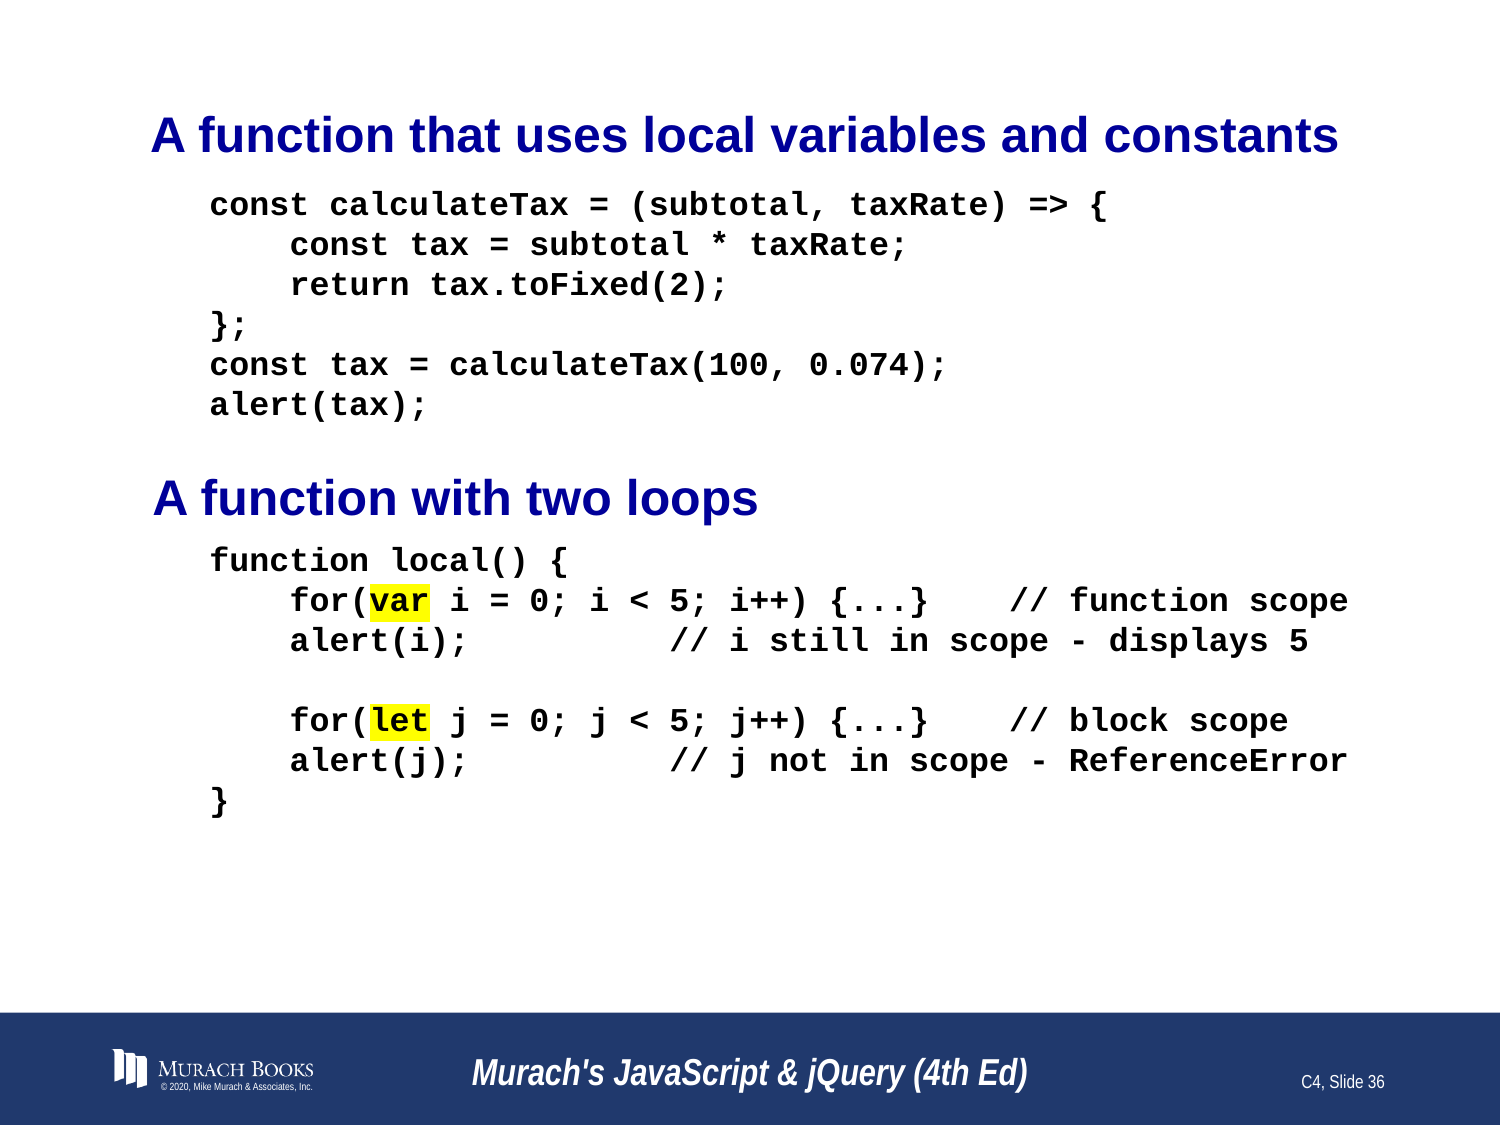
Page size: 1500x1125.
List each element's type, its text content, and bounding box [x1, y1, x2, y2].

slide_number C4, Slide 36 [1087, 1025, 1400, 1100]
slide_number Murach's JavaScript & jQuery (4th Ed) [463, 1025, 1050, 1100]
title A function that uses local variables and constants [150, 102, 1350, 164]
footer © 2020, Mike Murach & Associates, Inc. [12, 1025, 463, 1100]
list const calculateTax = (subtotal, taxRate) => { const tax = subtotal * taxRate; return tax.toFixed(2); }; const tax = calculateTax(100, 0.074); alert(tax); A function with two loops function local() { for(var i = 0; i < 5; i++) {...} // function scope alert(i); // i still in scope - displays 5 for(let j = 0; j < 5; j++) {...} // block scope alert(j); // j not in scope - ReferenceError } [137, 174, 1375, 975]
